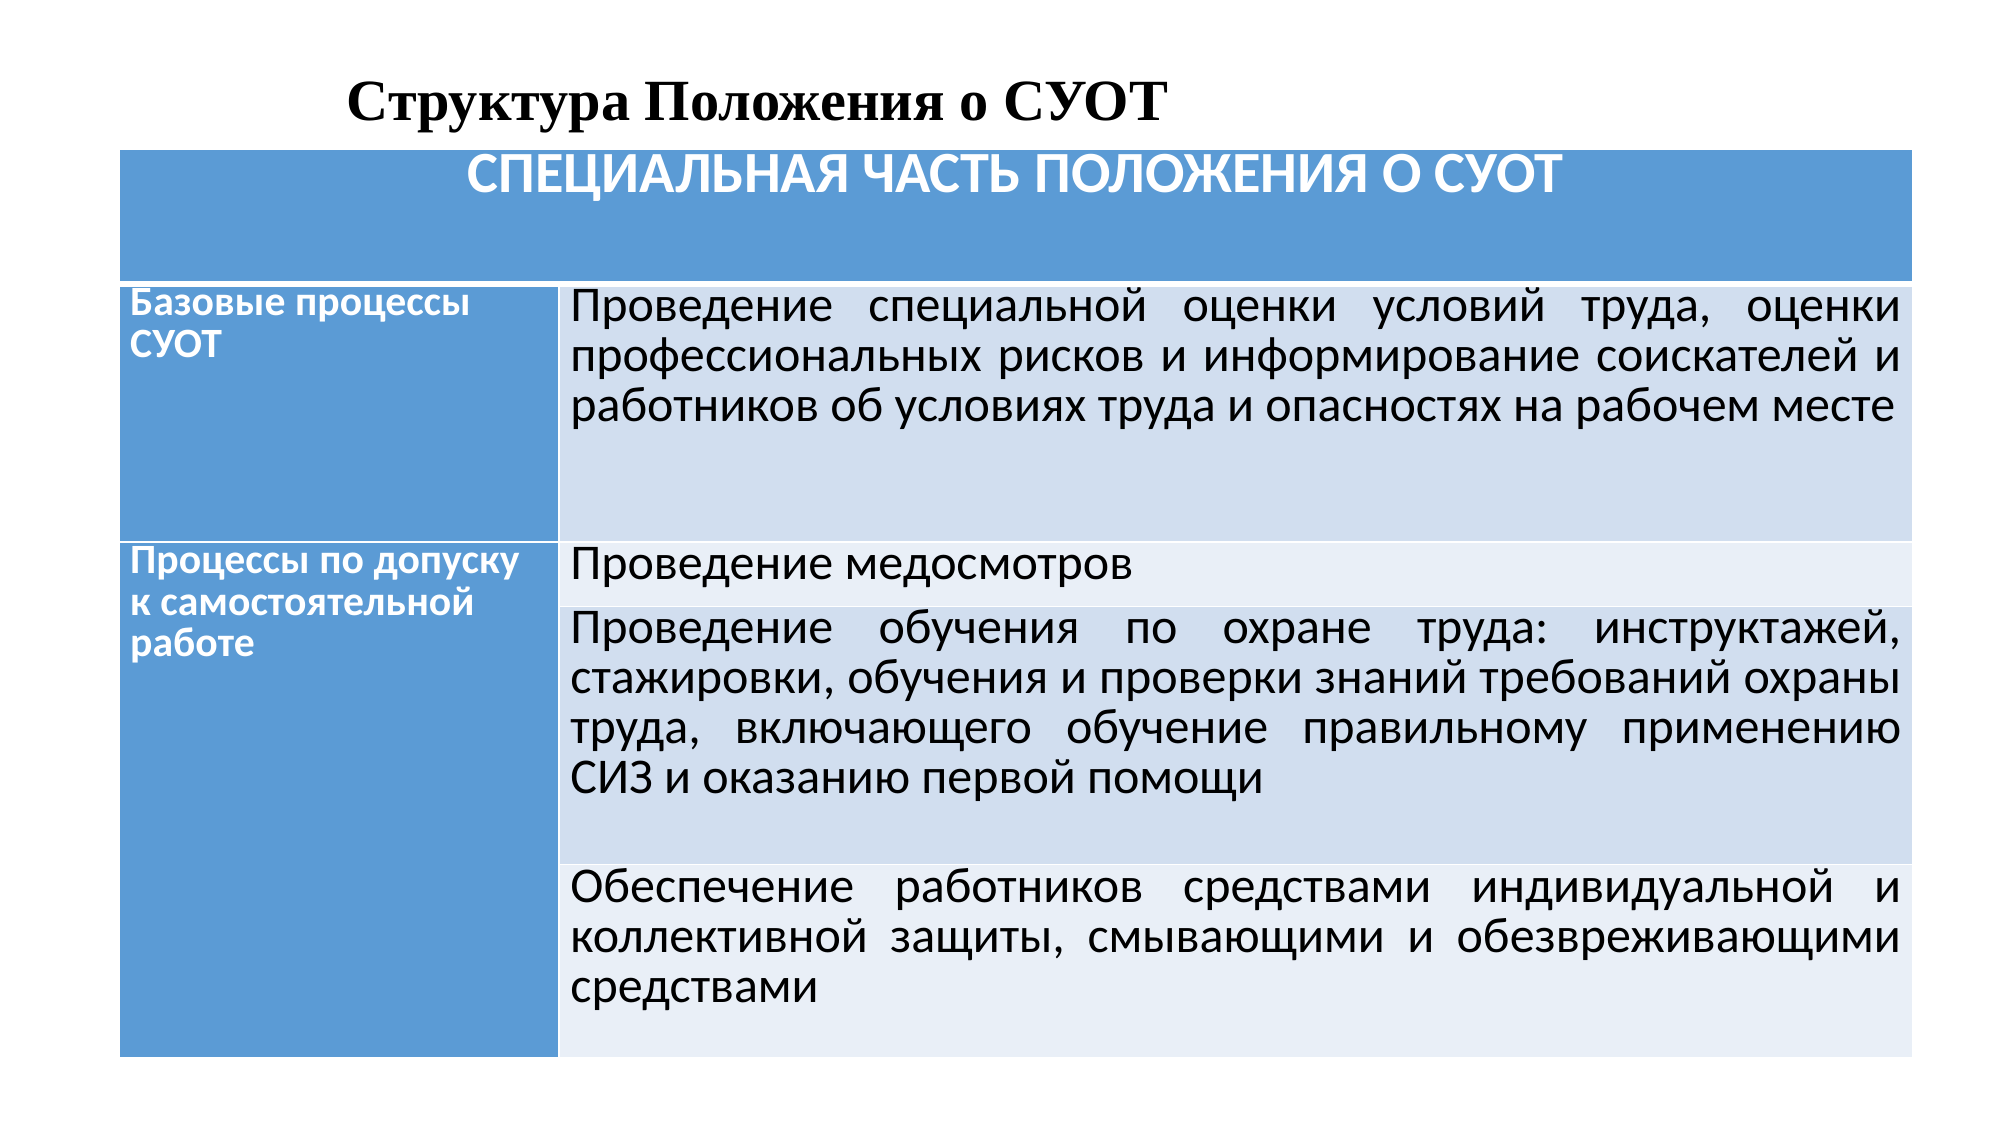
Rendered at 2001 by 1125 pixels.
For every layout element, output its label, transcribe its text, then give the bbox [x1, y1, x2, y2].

table_cell Проведение специальной оценки условий труда, оценки профессиональных рисков и информирование соискателей и работников об условиях труда и опасностях на рабочем месте [560, 287, 1912, 541]
table_cell Проведение обучения по охране труда: инструктажей, стажировки, обучения и проверки знаний требований охраны труда, включающего обучение правильному применению СИЗ и оказанию первой помощи [560, 607, 1912, 864]
table_header Специальная часть Положения о СУОТ [120, 150, 1912, 281]
table_cell Обеспечение работников средствами индивидуальной и коллективной защиты, смывающими и обезвреживающими средствами [560, 865, 1912, 1057]
table_cell Процессы по допуску к самостоятельной работе [120, 543, 558, 1057]
table_cell Проведение медосмотров [560, 543, 1912, 606]
table_cell Базовые процессы СУОТ [120, 287, 558, 541]
title Структура Положения о СУОТ [331, 54, 1726, 148]
